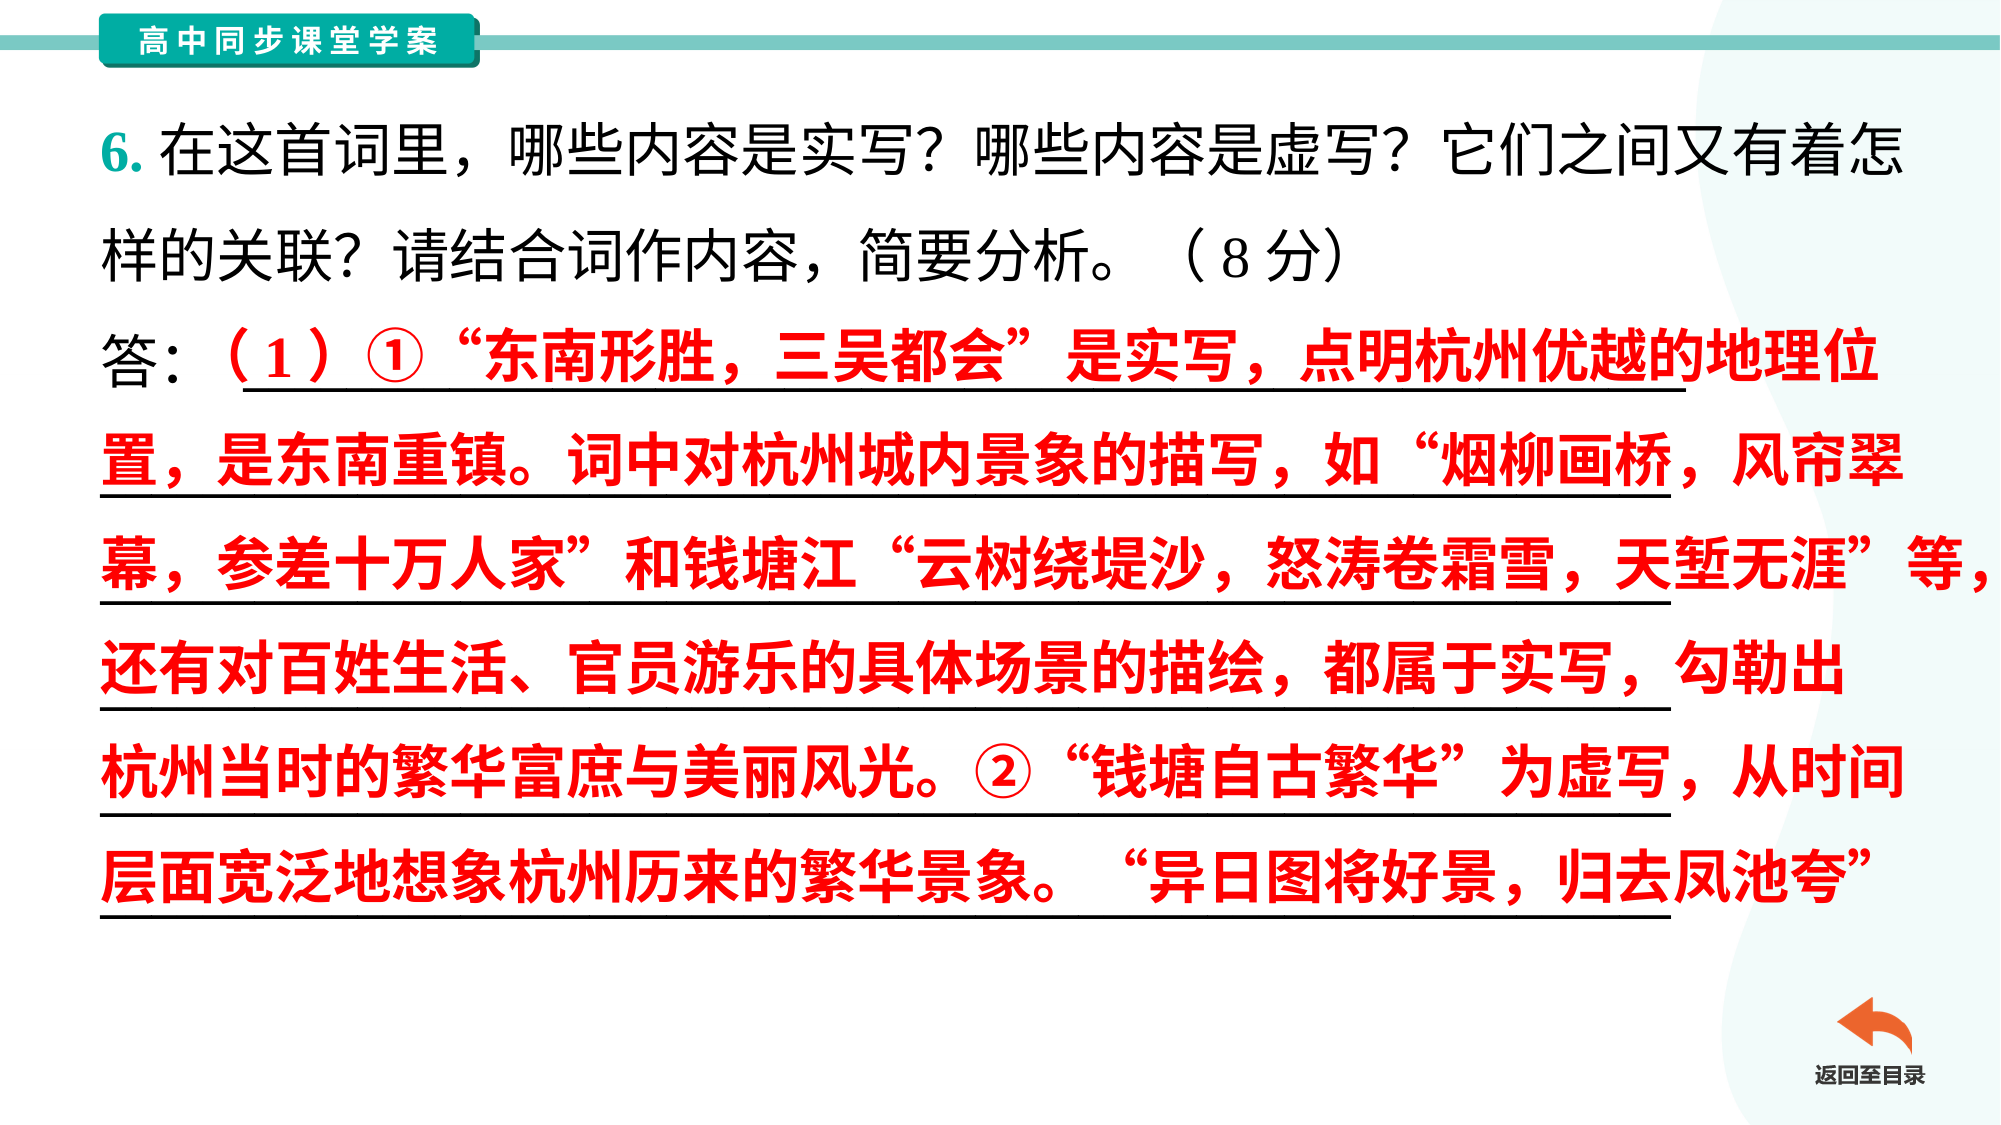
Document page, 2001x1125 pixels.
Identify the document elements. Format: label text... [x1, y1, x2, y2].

text_box （1）①“东南形胜，三吴都会”是实写，点明杭州优越的地理位 置，是东南重镇。词中对杭州城内景象的描写，如“烟柳画桥，风帘翠 幕，参差十万人家”和钱塘江“云树绕堤沙，怒涛卷霜雪，天堑无涯”等， 还有对百姓生活、官员游乐的具体场景的描绘，都属于实写，勾勒出 杭州当时的繁华富庶与美丽风光。②“钱塘自古繁华”为虚写，从时间 层面宽泛地想象杭州历来的繁华景象。“异日图将好景，归去凤池夸” [100, 284, 1899, 910]
text_box 6.在这首词里，哪些内容是实写？哪些内容是虚写？它们之间又有着怎 样的关联？请结合词作内容，简要分析。（8分） 答： ________________________________________________________ _____________________________________________________________ _____________________________________________________________ _____________________________________________________________ _____________________________________________________________ _____________________________________________________________ [100, 76, 1899, 284]
picture [0, 0, 2000, 1125]
